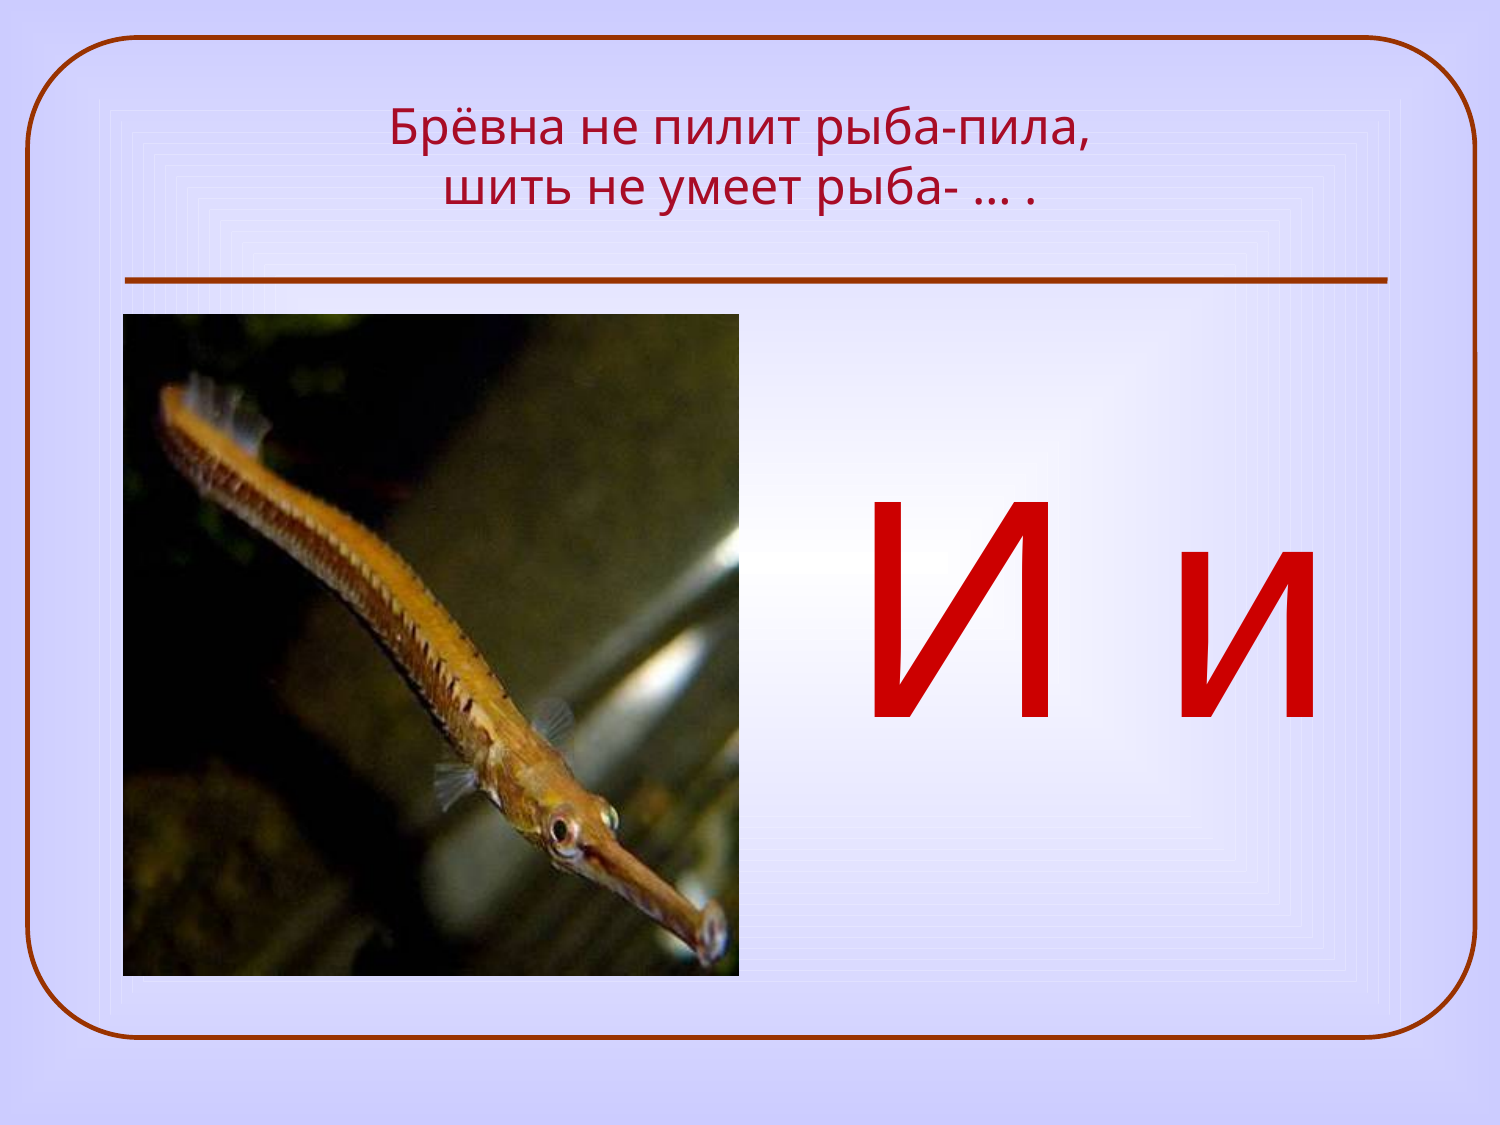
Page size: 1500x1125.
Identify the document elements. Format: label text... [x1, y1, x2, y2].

list И и [785, 396, 1400, 976]
picture [123, 314, 739, 976]
title Брёвна не пилит рыба-пила, шить не умеет рыба- … . [241, 66, 1240, 223]
